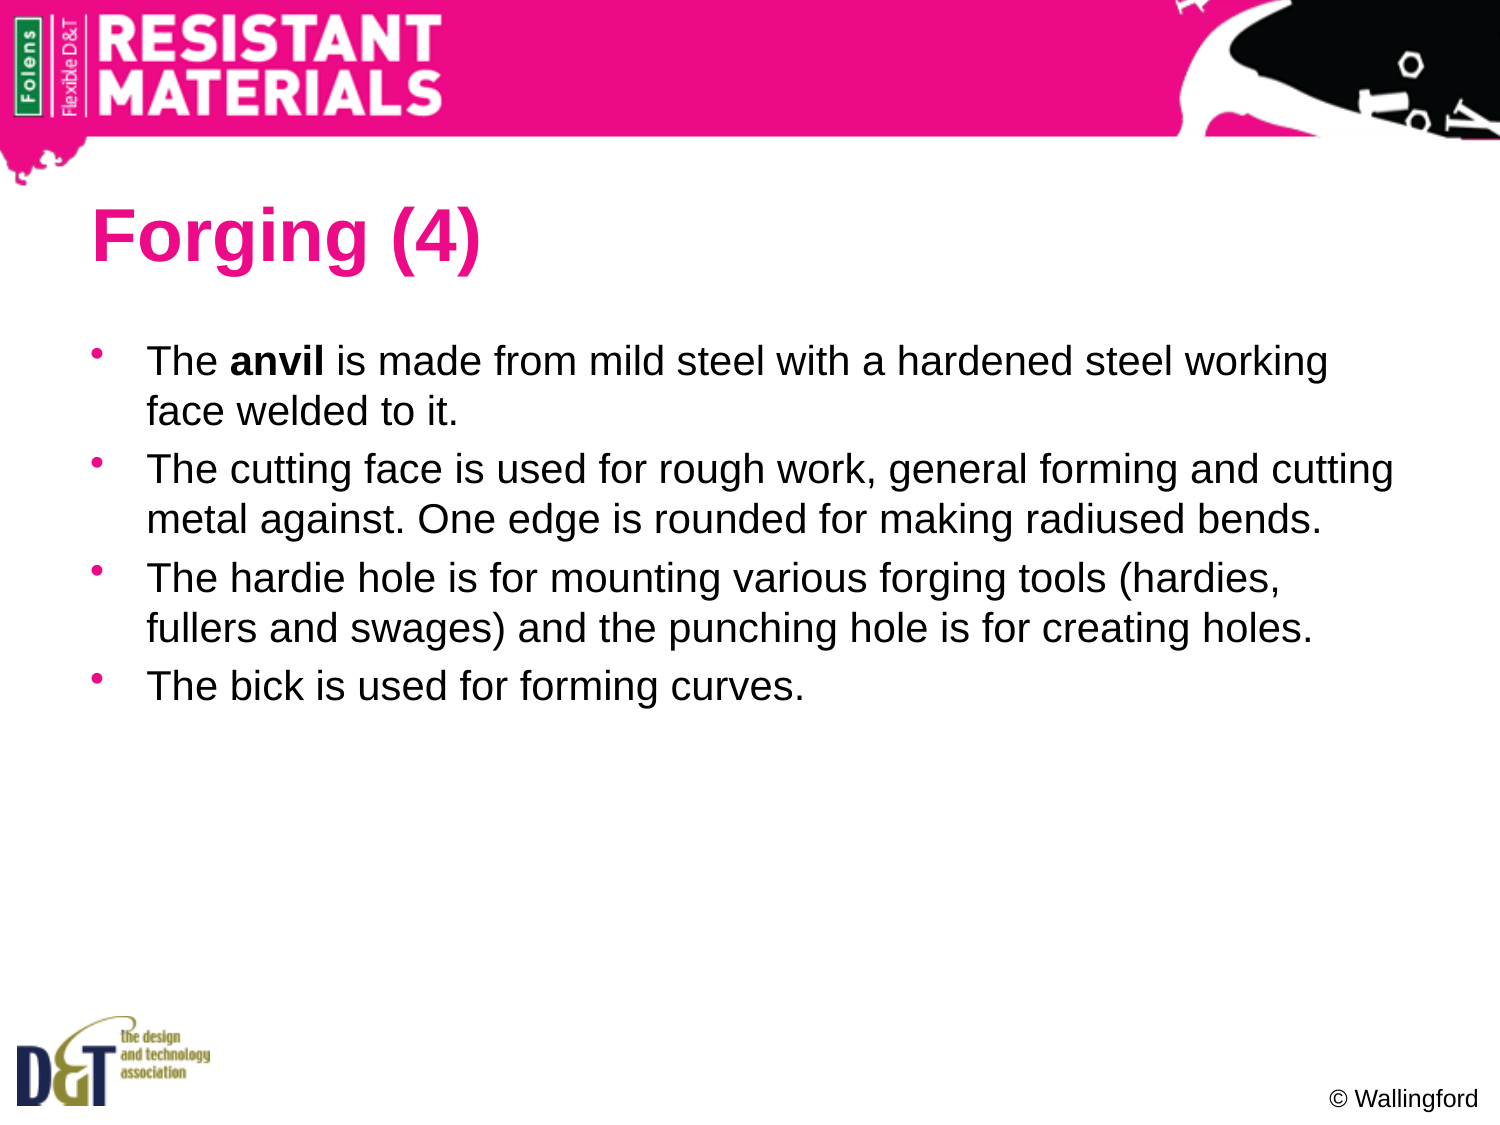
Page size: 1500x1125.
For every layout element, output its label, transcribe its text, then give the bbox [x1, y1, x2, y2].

list The anvil is made from mild steel with a hardened steel working face welded to it. The cutting face is used for rough work, general forming and cutting metal against. One edge is rounded for making radiused bends. The hardie hole is for mounting various forging tools (hardies, fullers and swages) and the punching hole is for creating holes. The bick is used for forming curves. [75, 326, 1412, 1005]
text_box © Wallingford [1257, 1074, 1495, 1125]
title Forging (4) [76, 160, 1427, 301]
picture [0, 0, 1500, 1125]
